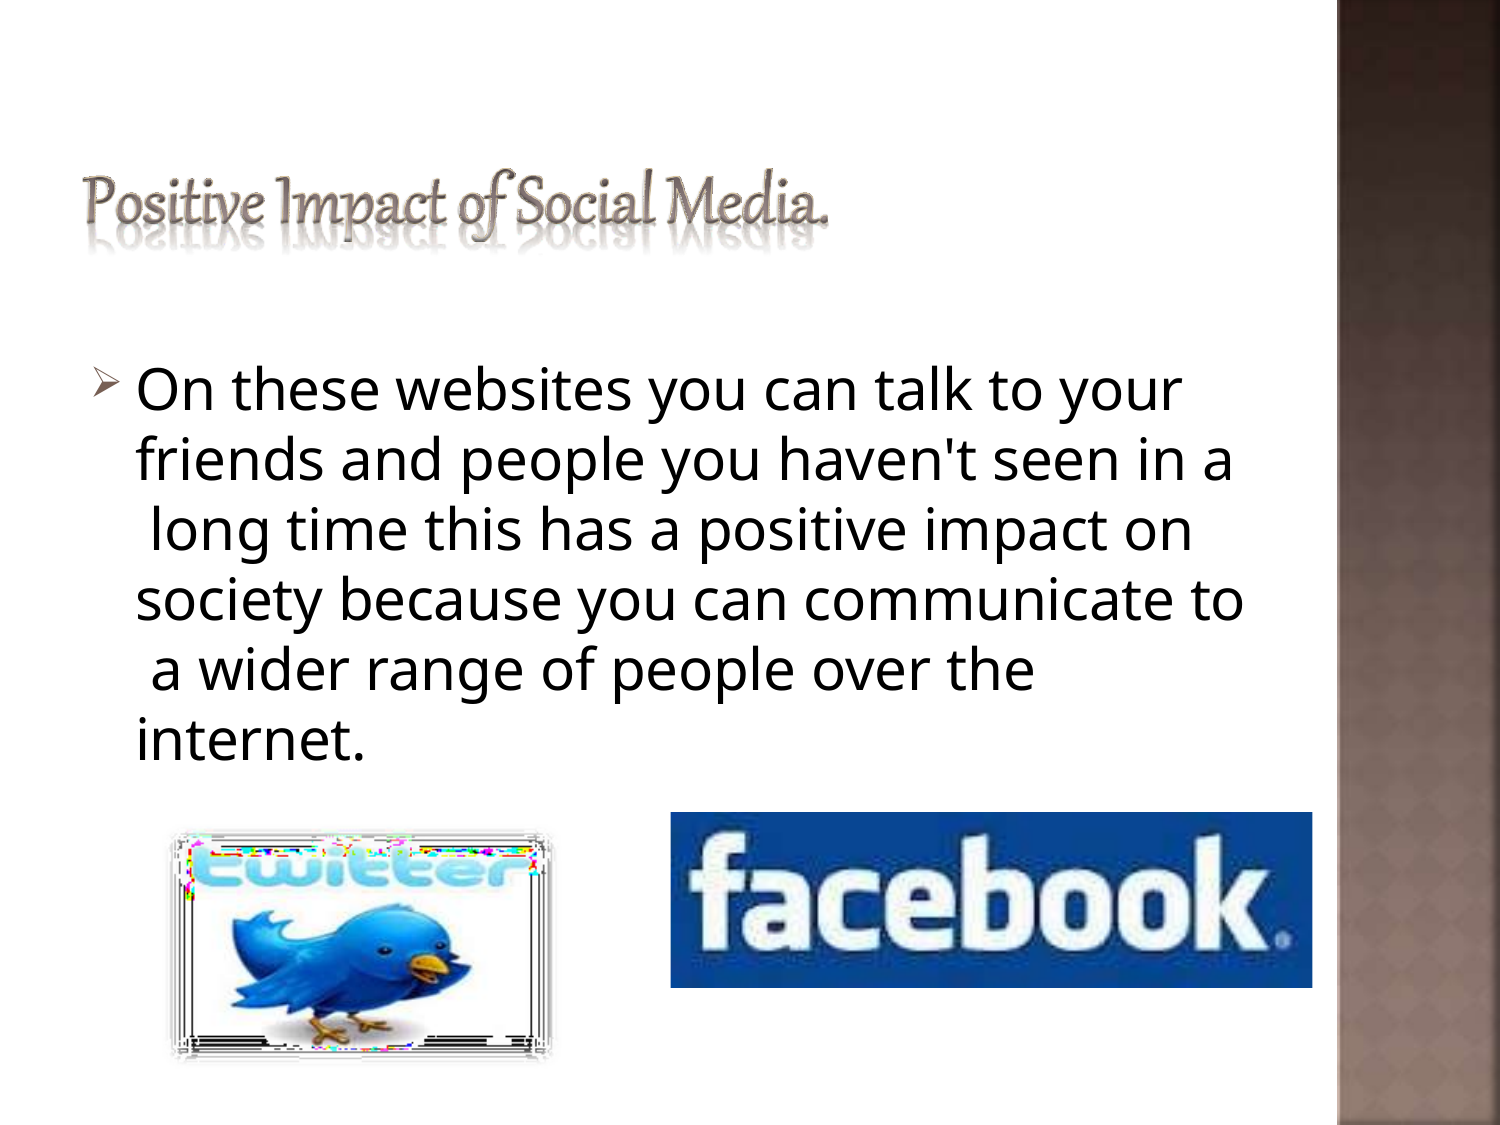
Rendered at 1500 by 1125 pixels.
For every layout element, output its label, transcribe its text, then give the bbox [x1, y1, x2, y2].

text_box [82, 220, 829, 276]
text_box [1337, 0, 1500, 1125]
text_box [82, 168, 828, 242]
text_box [162, 824, 562, 1069]
text_box On these websites you can talk to your friends and people you haven't seen in a long time this has a positive impact on society because you can communicate to a wider range of people over the internet. [87, 350, 1248, 773]
text_box [670, 812, 1313, 988]
